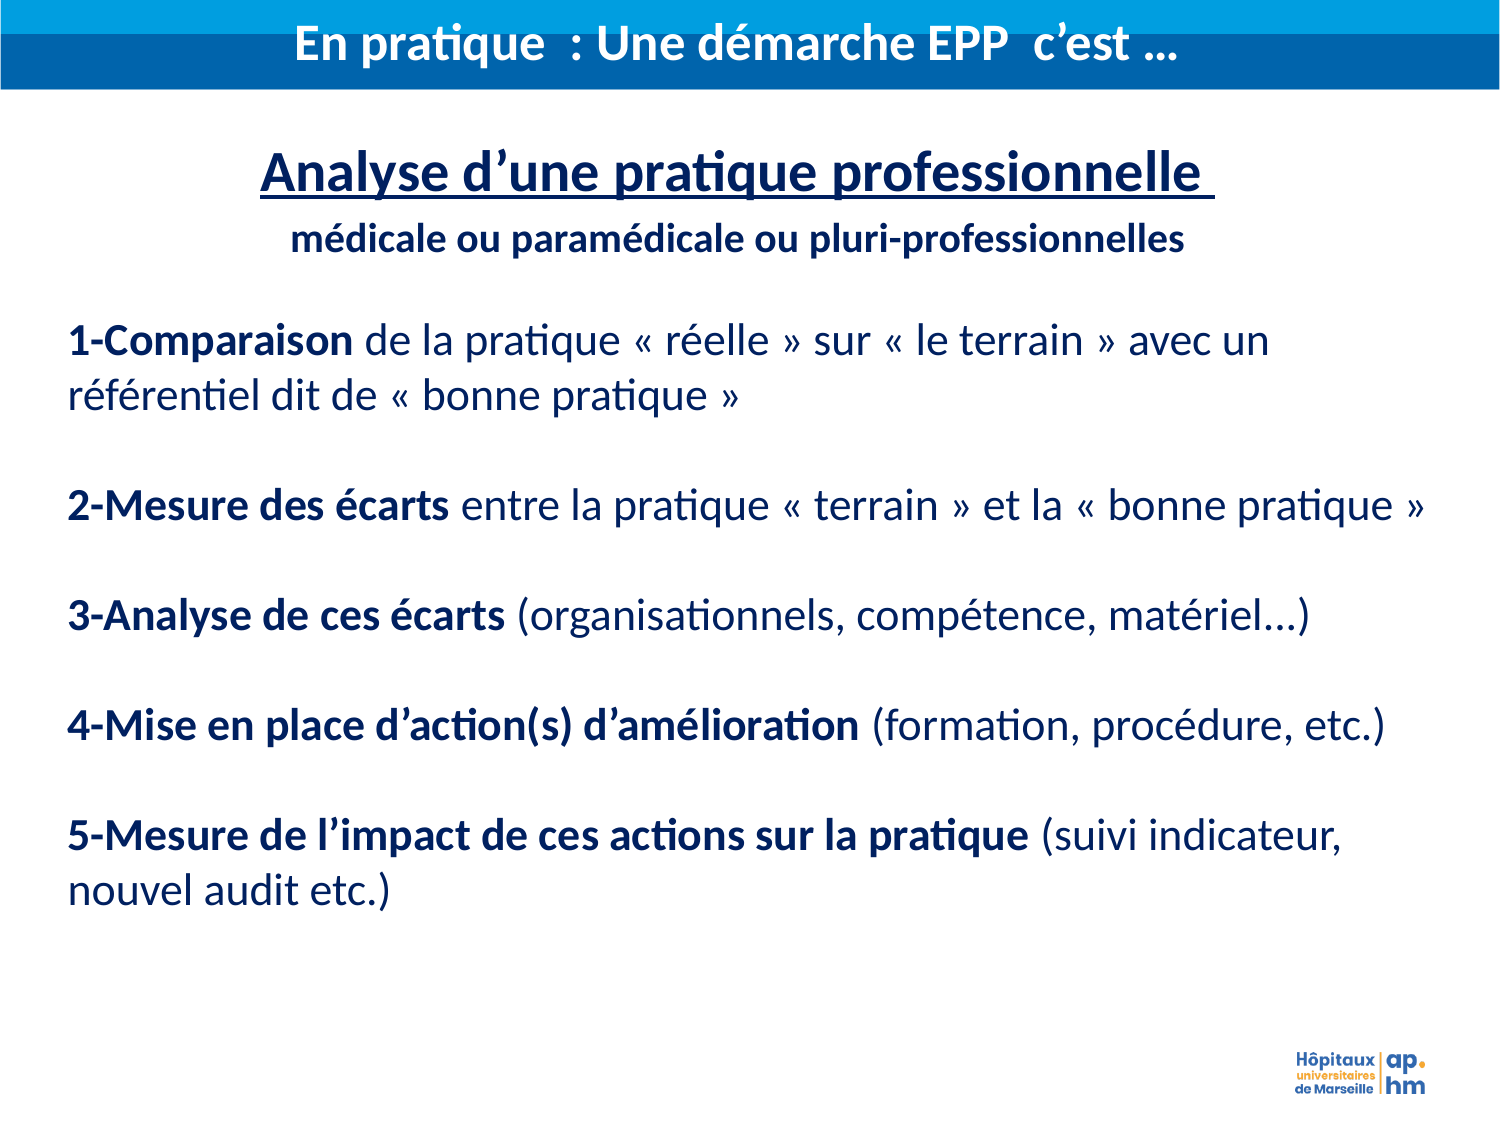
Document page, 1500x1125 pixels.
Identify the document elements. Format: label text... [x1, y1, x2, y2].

text_box 1-Comparaison de la pratique « réelle » sur « le terrain » avec un référentiel dit de « bonne pratique » 2-Mesure des écarts entre la pratique « terrain » et la « bonne pratique » 3-Analyse de ces écarts (organisationnels, compétence, matériel...) 4-Mise en place d’action(s) d’amélioration (formation, procédure, etc.) 5-Mesure de l’impact de ces actions sur la pratique (suivi indicateur, nouvel audit etc.) [53, 302, 1485, 978]
title En pratique : Une démarche EPP c’est … [100, 0, 1376, 79]
picture [0, 35, 1500, 101]
text_box Analyse d’une pratique professionnelle médicale ou paramédicale ou pluri-professionnelles [62, 125, 1413, 279]
picture [1295, 1052, 1425, 1094]
